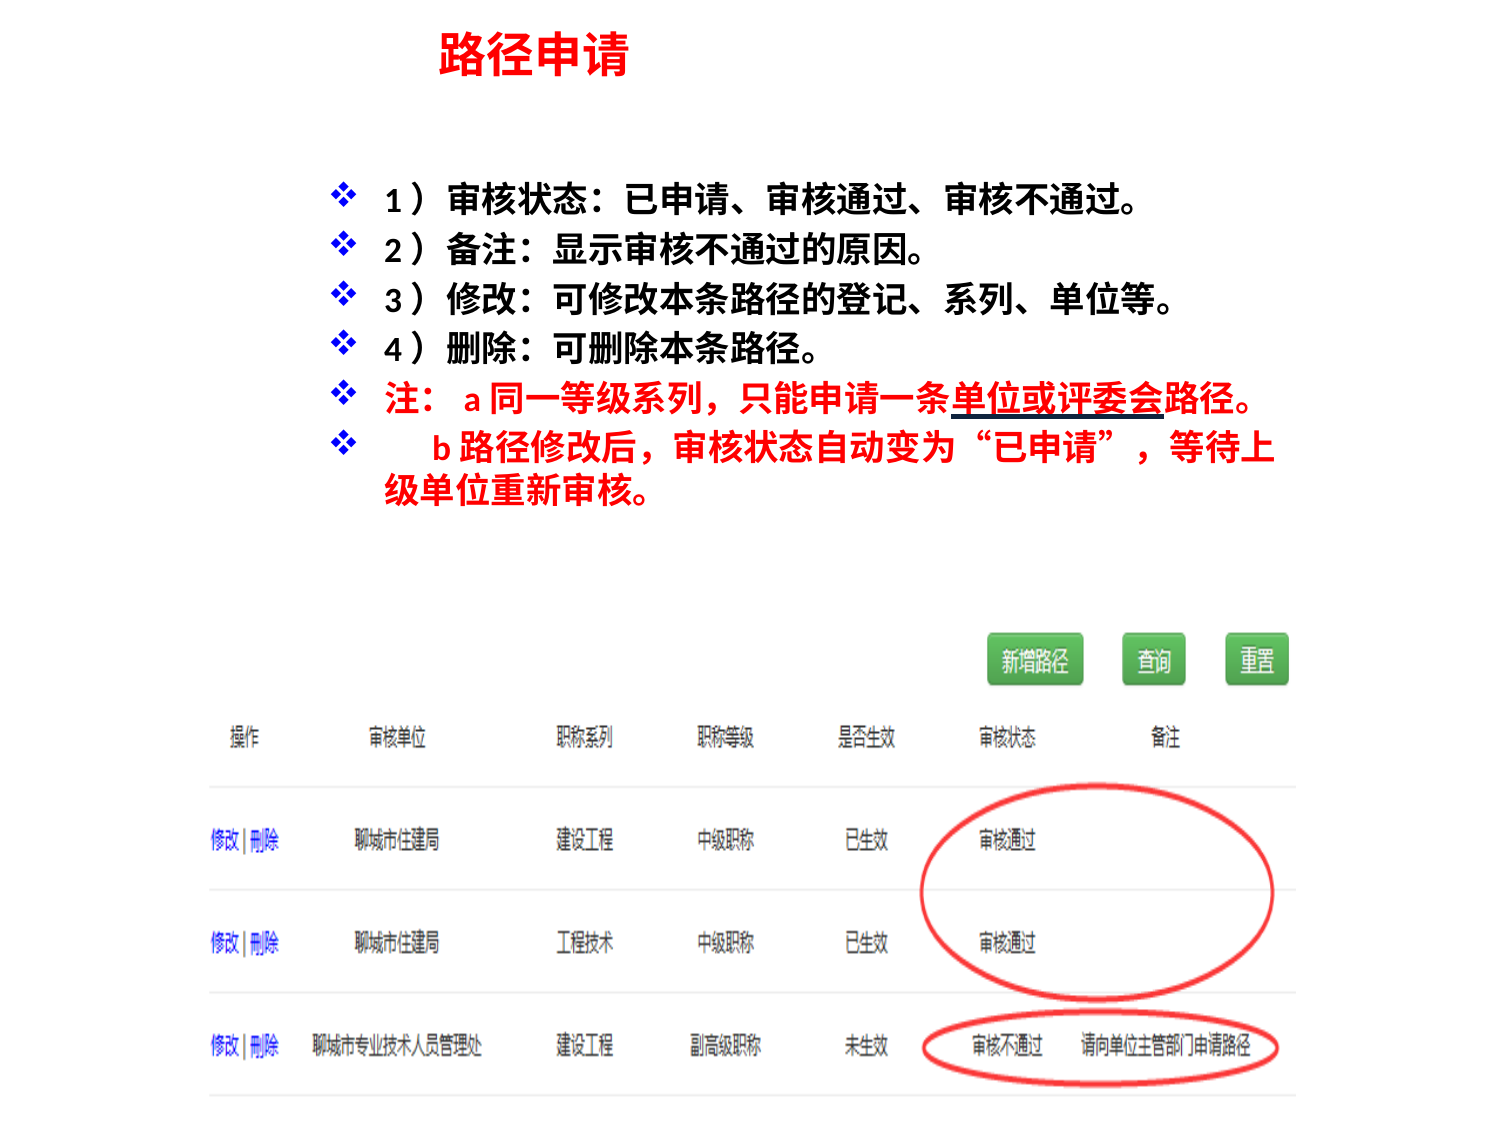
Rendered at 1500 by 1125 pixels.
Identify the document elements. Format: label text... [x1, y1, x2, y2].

picture [200, 597, 1296, 1125]
text_box 1）审核状态：已申请、审核通过、审核不通过。 2）备注：显示审核不通过的原因。 3）修改：可修改本条路径的登记、系列、单位等。 4）删除：可删除本条路径。 注：a同一等级系列，只能申请一条单位或评委会路径。 b路径修改后，审核状态自动变为“已申请”，等待上级单位重新审核。 [315, 171, 1313, 598]
text_box 路径申请 [404, 19, 892, 89]
